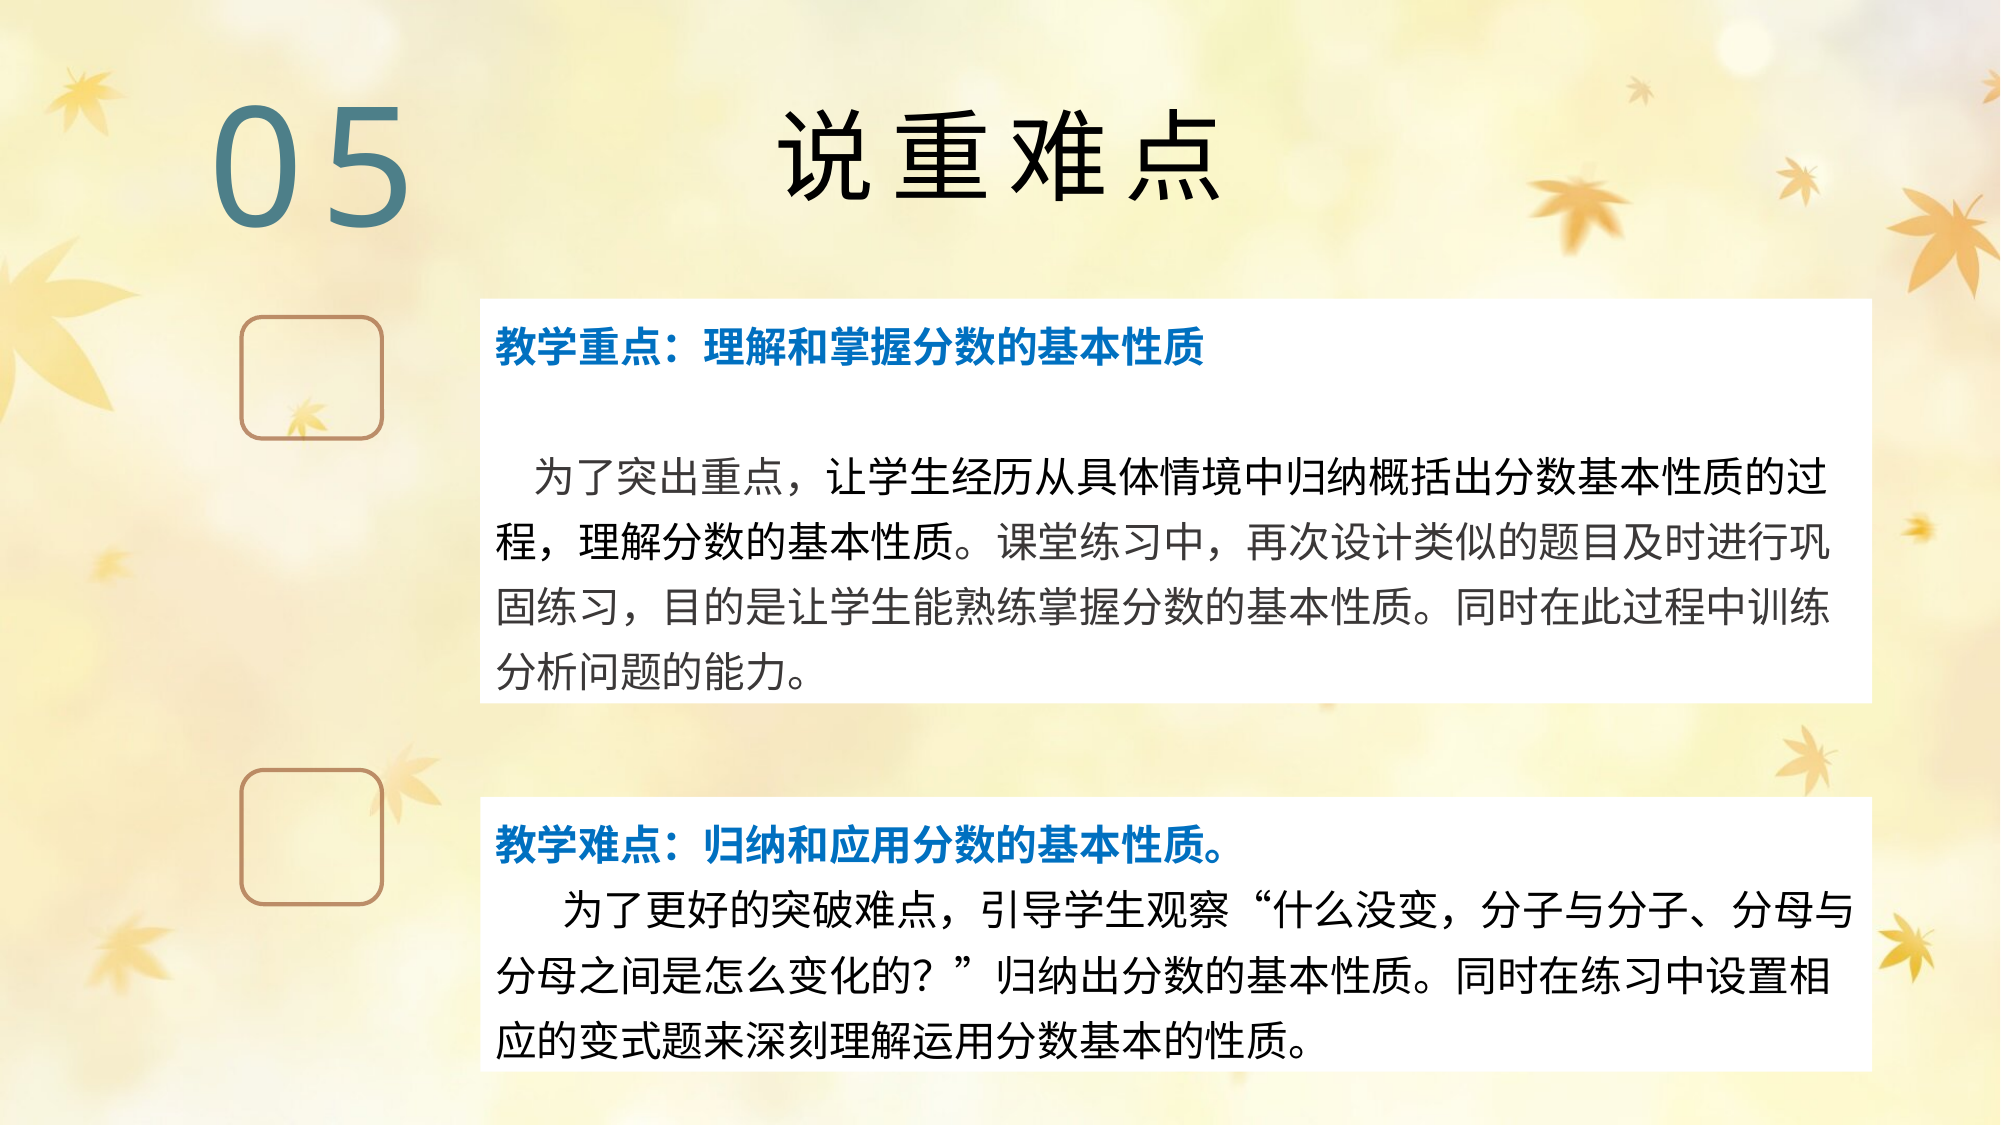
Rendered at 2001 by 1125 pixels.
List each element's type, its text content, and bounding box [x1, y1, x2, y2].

text_box 05 [189, 52, 435, 268]
text_box 教学重点：理解和掌握分数的基本性质 为了突出重点，让学生经历从具体情境中归纳概括出分数基本性质的过程，理解分数的基本性质。课堂练习中，再次设计类似的题目及时进行巩固练习，目的是让学生能熟练掌握分数的基本性质。同时在此过程中训练分析问题的能力。 [480, 298, 1873, 704]
picture [0, 0, 2001, 1125]
text_box [240, 315, 383, 440]
text_box [240, 768, 383, 906]
text_box 教学难点：归纳和应用分数的基本性质。 为了更好的突破难点，引导学生观察“什么没变，分子与分子、分母与分母之间是怎么变化的？”归纳出分数的基本性质。同时在练习中设置相应的变式题来深刻理解运用分数基本的性质。 [480, 796, 1873, 1072]
text_box 说重难点 [702, 86, 1298, 221]
text_box [15, 298, 1914, 1125]
